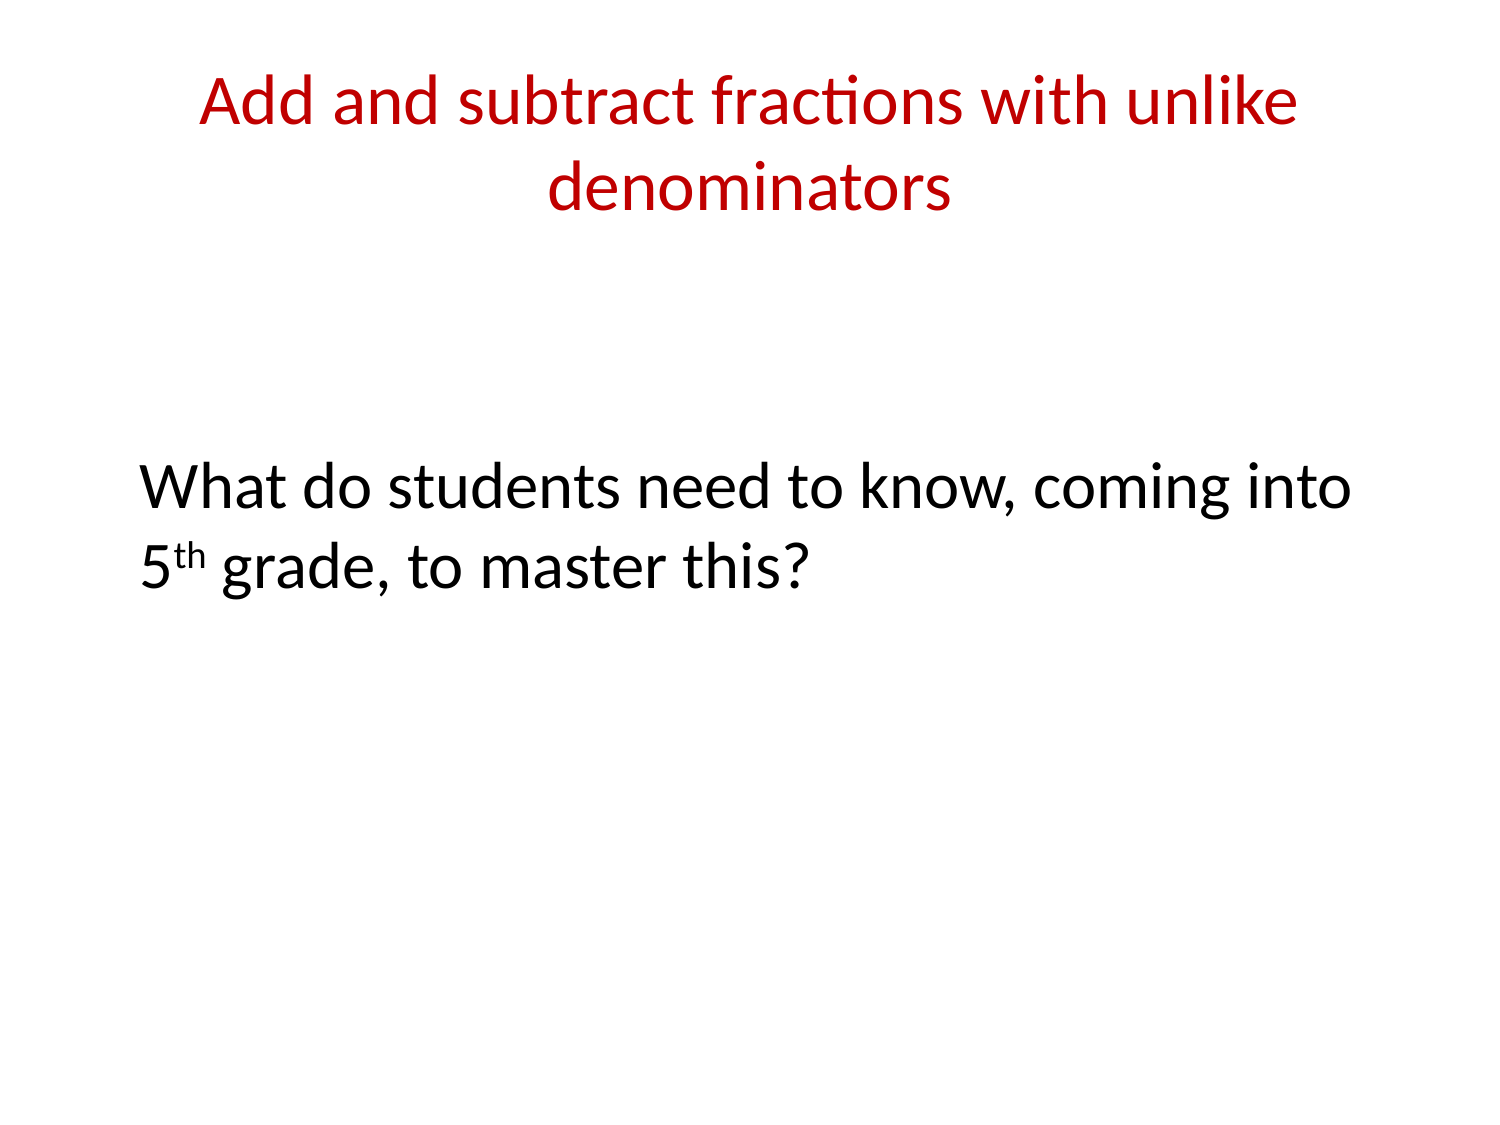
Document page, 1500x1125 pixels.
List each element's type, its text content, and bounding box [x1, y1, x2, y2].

title Add and subtract fractions with unlike denominators [75, 45, 1425, 233]
